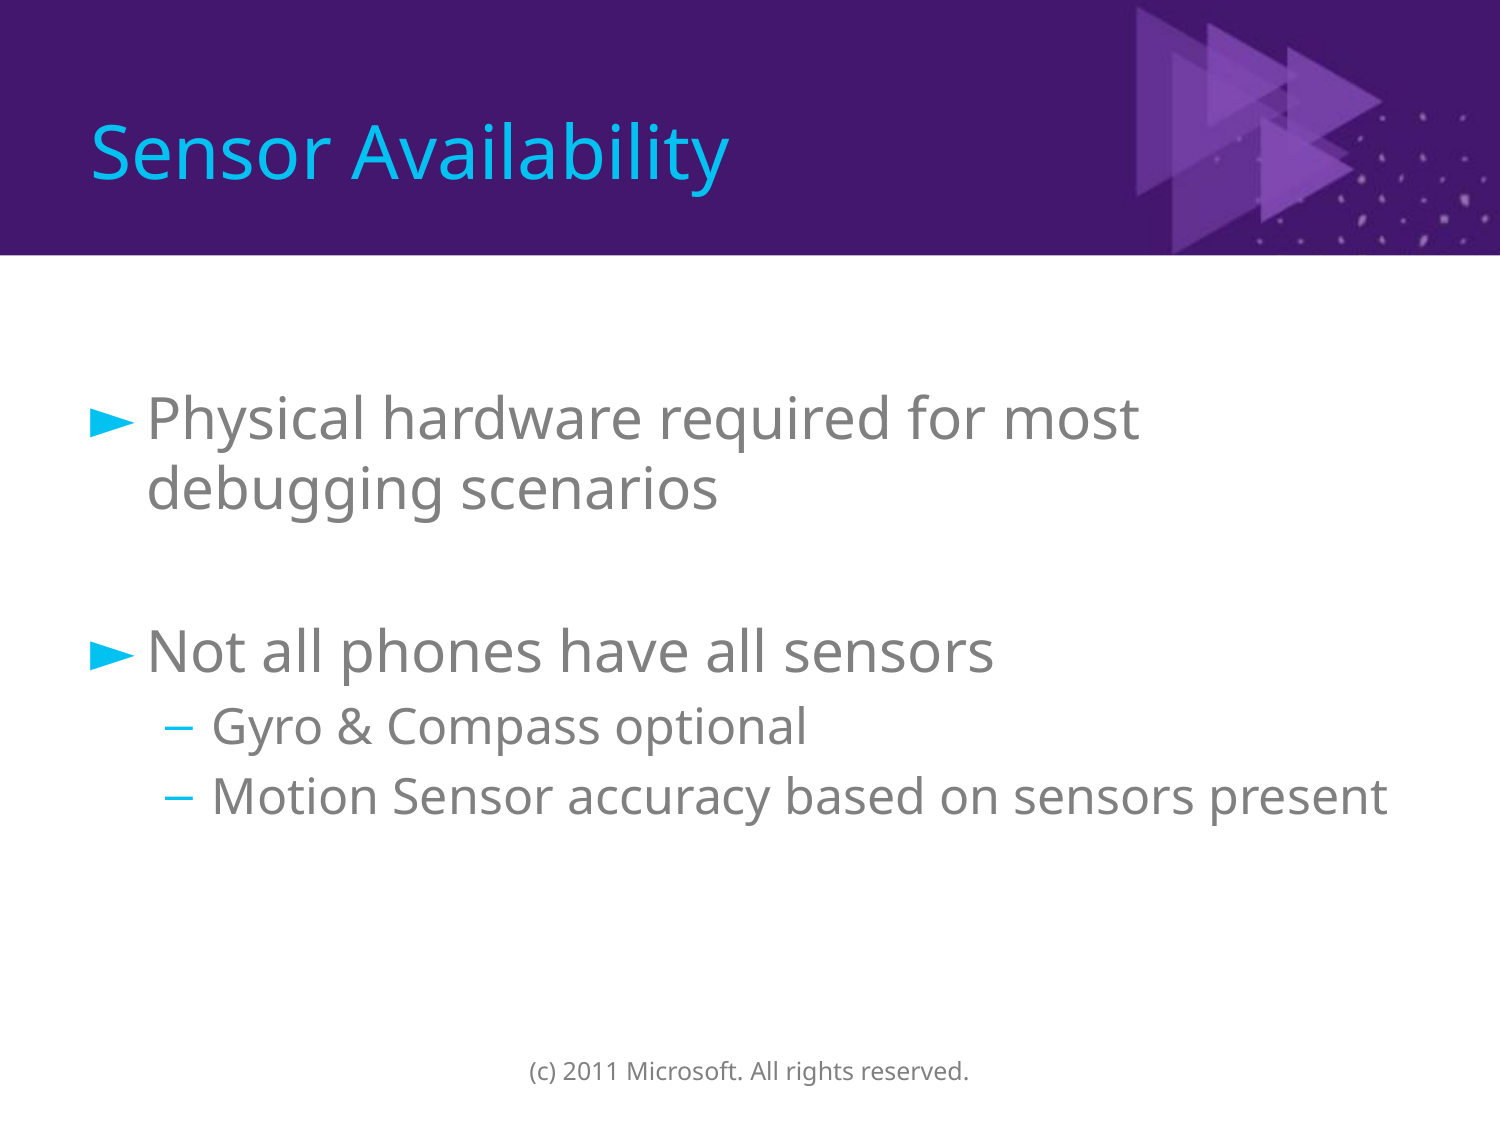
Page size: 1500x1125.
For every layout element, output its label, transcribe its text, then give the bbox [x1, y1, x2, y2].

picture [0, 0, 1500, 255]
title Sensor Availability [75, 56, 1425, 244]
list Physical hardware required for most debugging scenarios Not all phones have all sensors Gyro & Compass optional Motion Sensor accuracy based on sensors present [75, 373, 1425, 1005]
footer (c) 2011 Microsoft. All rights reserved. [512, 1042, 988, 1103]
